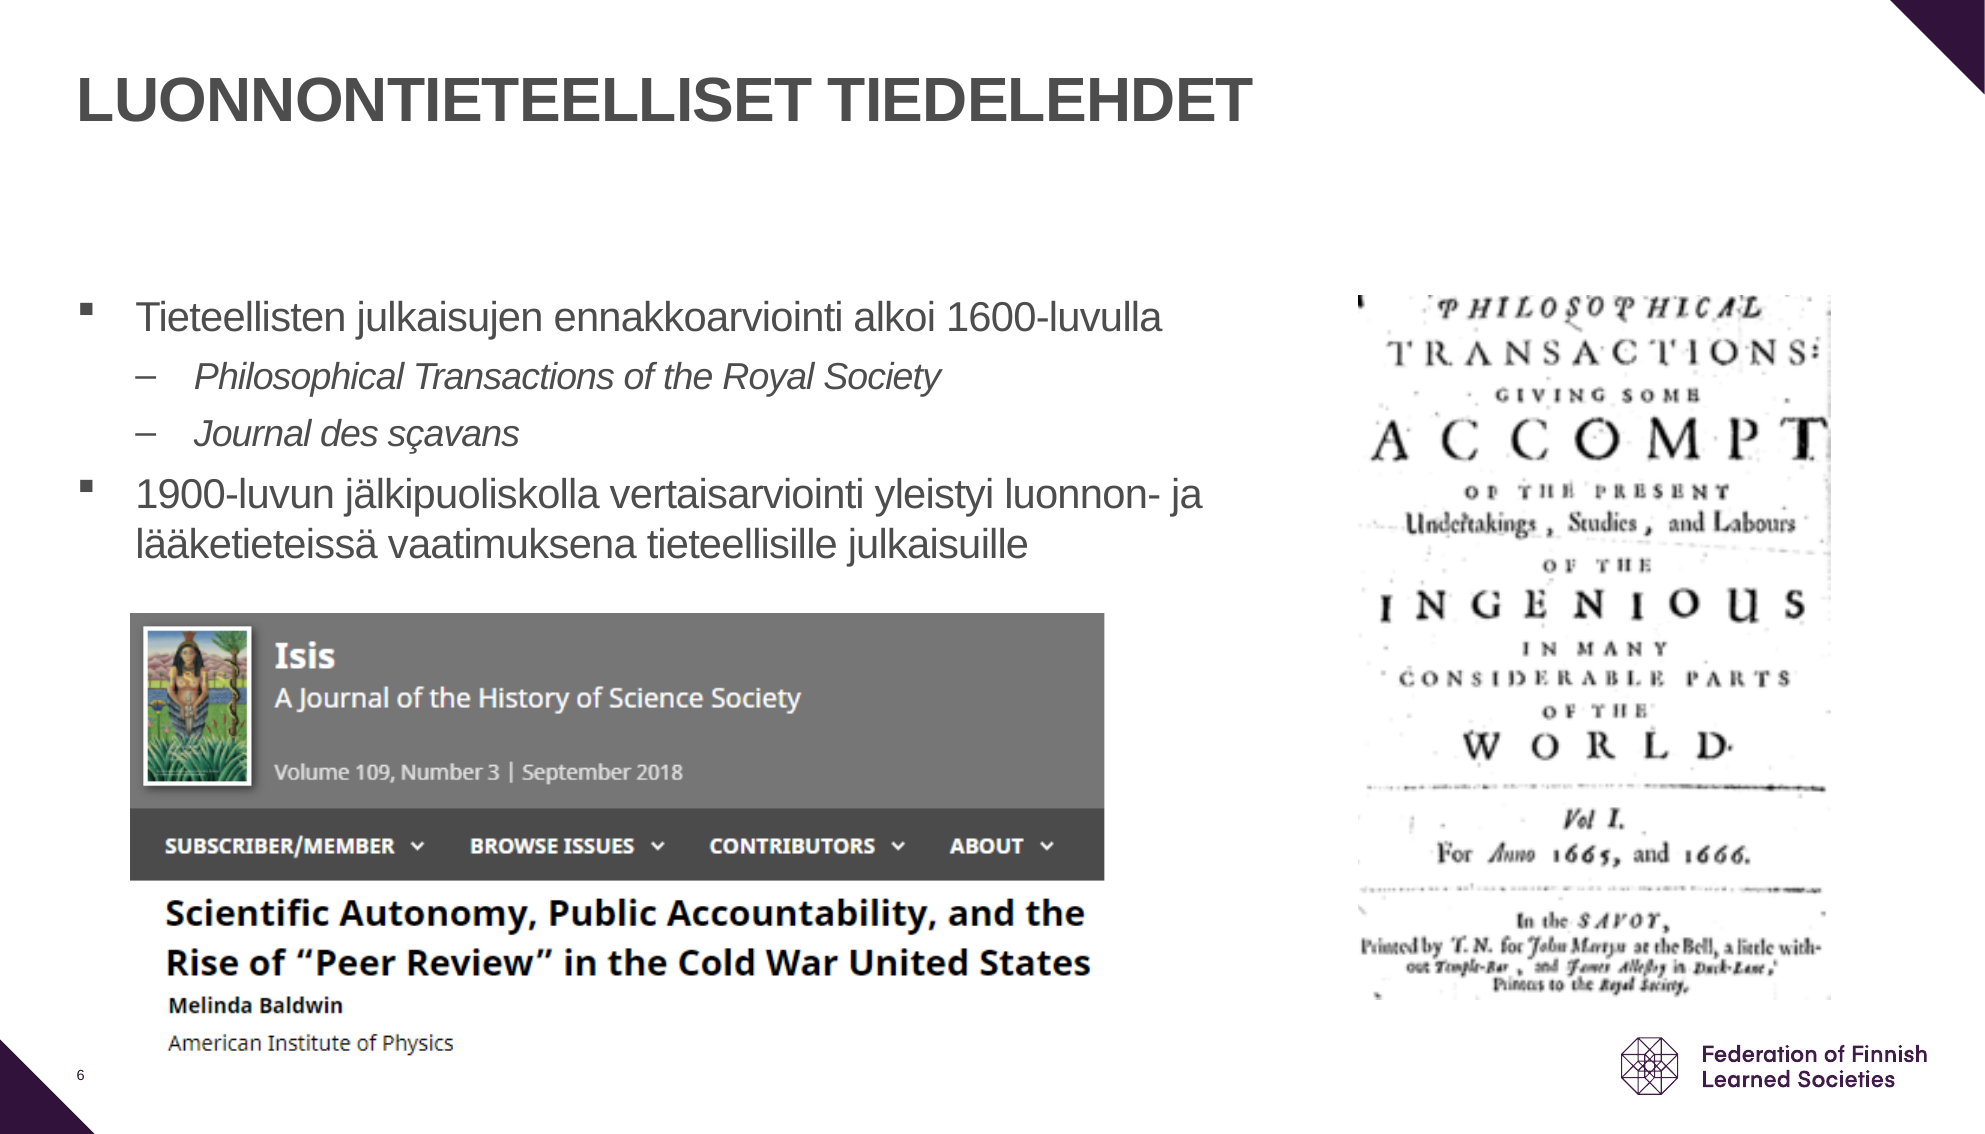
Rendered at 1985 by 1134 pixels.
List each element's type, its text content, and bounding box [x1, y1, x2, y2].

picture [1358, 294, 1832, 1000]
list Tieteellisten julkaisujen ennakkoarviointi alkoi 1600-luvulla Philosophical Transactions of the Royal Society Journal des sçavans 1900-luvun jälkipuoliskolla vertaisarviointi yleistyi luonnon- ja lääketieteissä vaatimuksena tieteellisille julkaisuille [70, 283, 1324, 1087]
picture [129, 613, 1105, 1064]
title LUONNONTIETEELLISET TIEDELEHDET [70, 59, 1914, 235]
slide_number 6 [70, 1063, 141, 1087]
